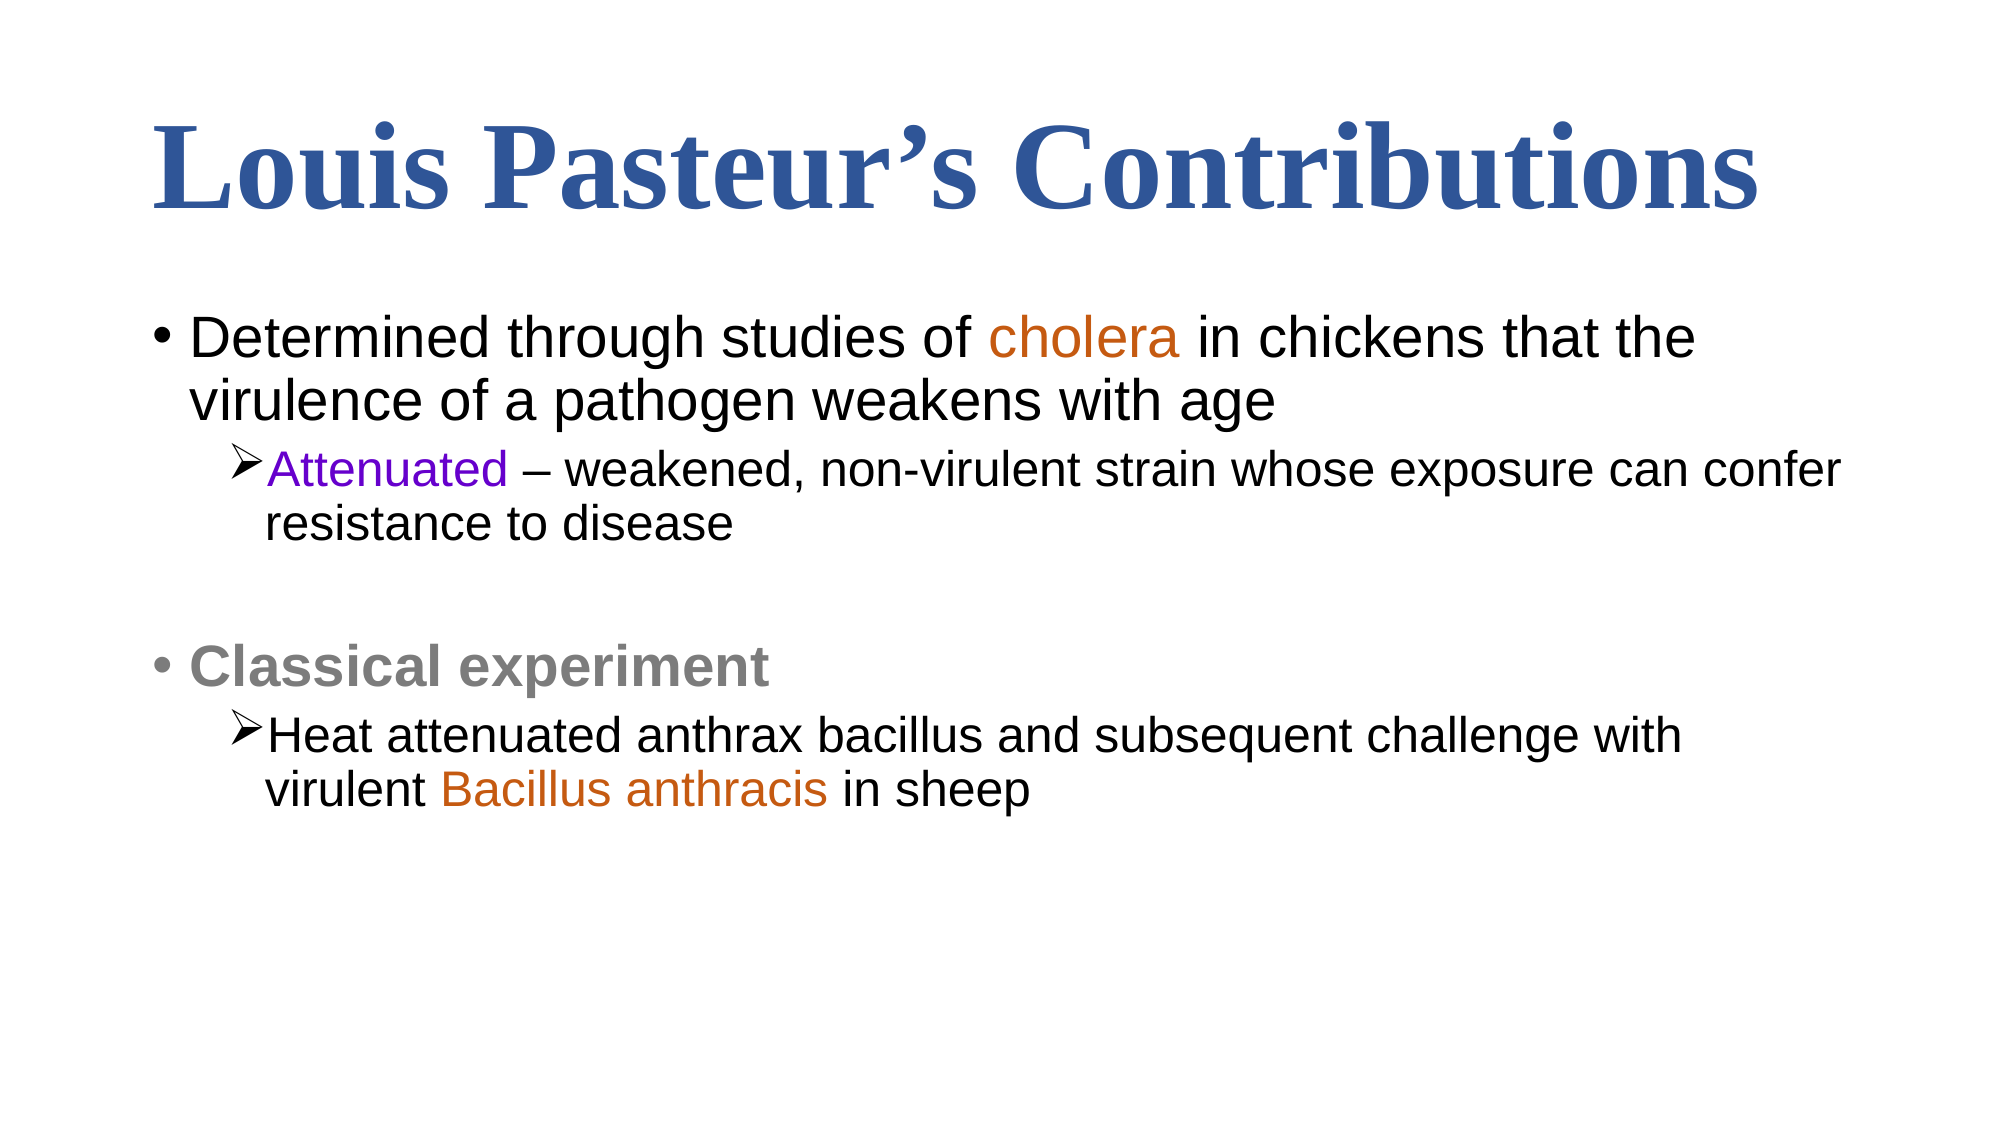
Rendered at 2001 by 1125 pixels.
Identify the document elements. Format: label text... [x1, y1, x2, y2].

list Determined through studies of cholera in chickens that the virulence of a pathogen weakens with age Attenuated – weakened, non-virulent strain whose exposure can confer resistance to disease Classical experiment Heat attenuated anthrax bacillus and subsequent challenge with virulent Bacillus anthracis in sheep [137, 299, 1863, 1014]
title Louis Pasteur’s Contributions [137, 59, 1863, 278]
